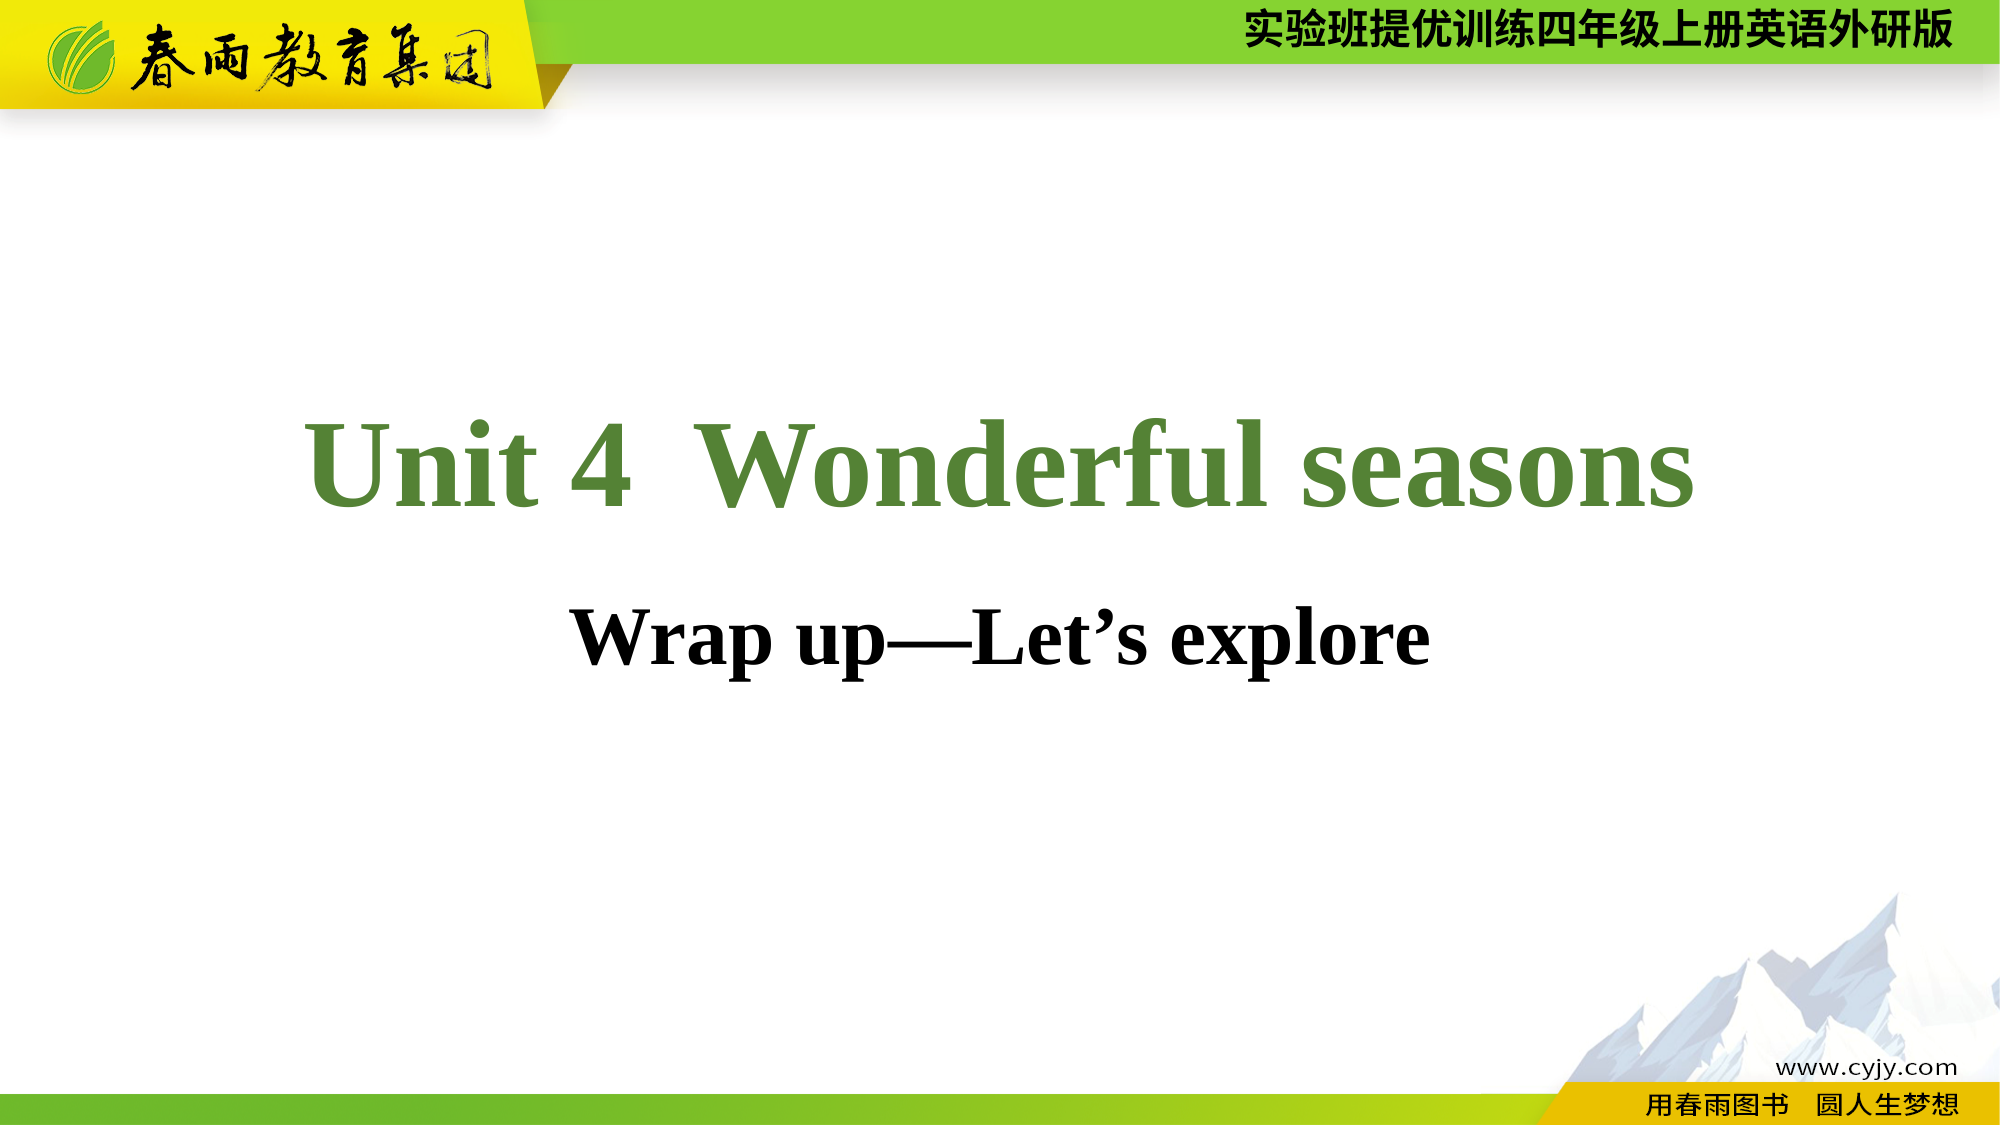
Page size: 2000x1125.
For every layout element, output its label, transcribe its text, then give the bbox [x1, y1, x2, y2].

text_box Unit 4 Wonderful seasons Wrap up—Let’s explore [0, 298, 2000, 689]
picture [0, 689, 2000, 1125]
picture [0, 0, 2000, 298]
